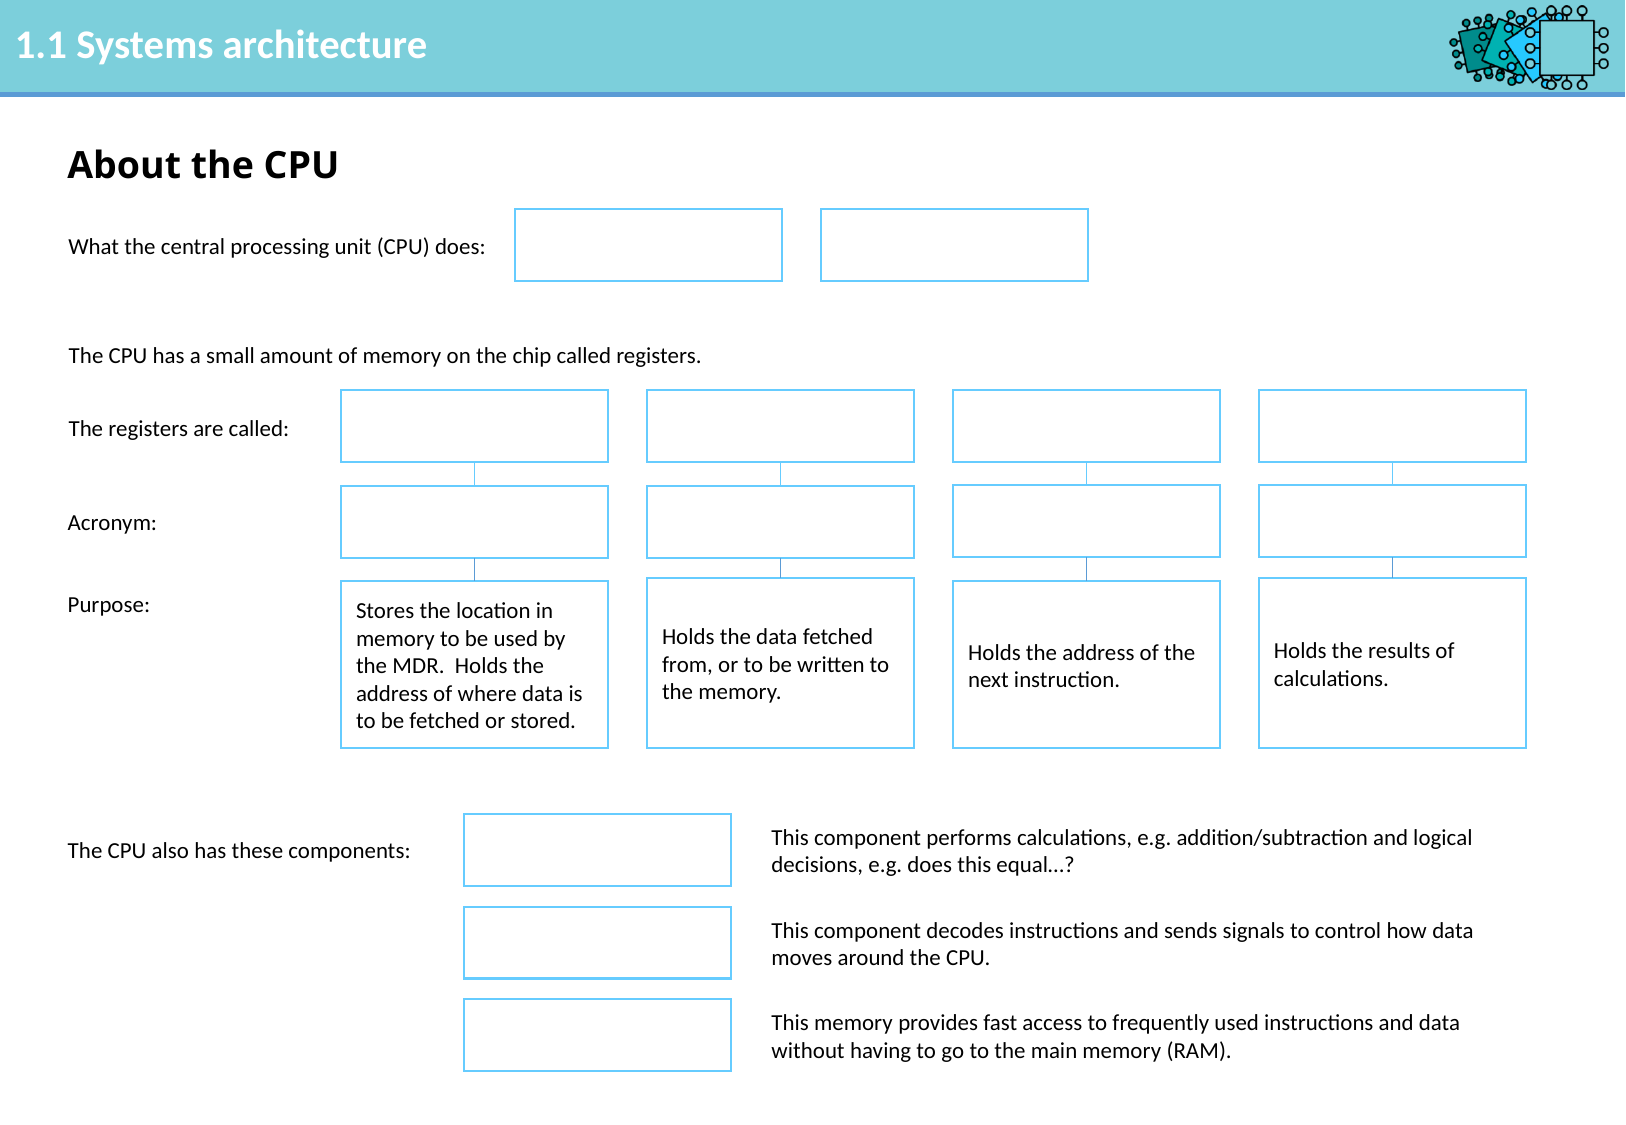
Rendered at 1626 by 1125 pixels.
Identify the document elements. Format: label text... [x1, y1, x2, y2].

text_box [463, 906, 732, 980]
text_box [514, 208, 783, 282]
text_box This component decodes instructions and sends signals to control how data moves around the CPU. [756, 906, 1527, 980]
text_box [1258, 389, 1527, 463]
text_box What the central processing unit (CPU) does: [53, 223, 502, 267]
text_box Holds the results of calculations. [1258, 577, 1527, 749]
text_box [646, 485, 915, 559]
text_box [952, 389, 1221, 463]
text_box [340, 485, 609, 559]
text_box The CPU also has these components: [52, 828, 427, 871]
text_box [646, 389, 915, 463]
text_box Stores the location in memory to be used by the MDR. Holds the address of where data is to be fetched or stored. [340, 580, 609, 749]
text_box This component performs calculations, e.g. addition/subtraction and logical decisions, e.g. does this equal…? [756, 813, 1527, 887]
text_box [463, 813, 732, 887]
title About the CPU [52, 124, 1568, 209]
text_box [463, 998, 732, 1072]
text_box Holds the data fetched from, or to be written to the memory. [646, 577, 915, 749]
text_box Purpose: [52, 582, 166, 625]
text_box [340, 389, 609, 463]
text_box Holds the address of the next instruction. [952, 580, 1221, 749]
text_box [952, 484, 1221, 558]
picture [1449, 5, 1609, 90]
text_box This memory provides fast access to frequently used instructions and data without having to go to the main memory (RAM). [756, 998, 1527, 1072]
text_box [1258, 484, 1527, 558]
text_box Acronym: [53, 499, 173, 543]
text_box The registers are called: [53, 405, 305, 448]
text_box The CPU has a small amount of memory on the chip called registers. [54, 333, 718, 376]
text_box [820, 208, 1089, 282]
